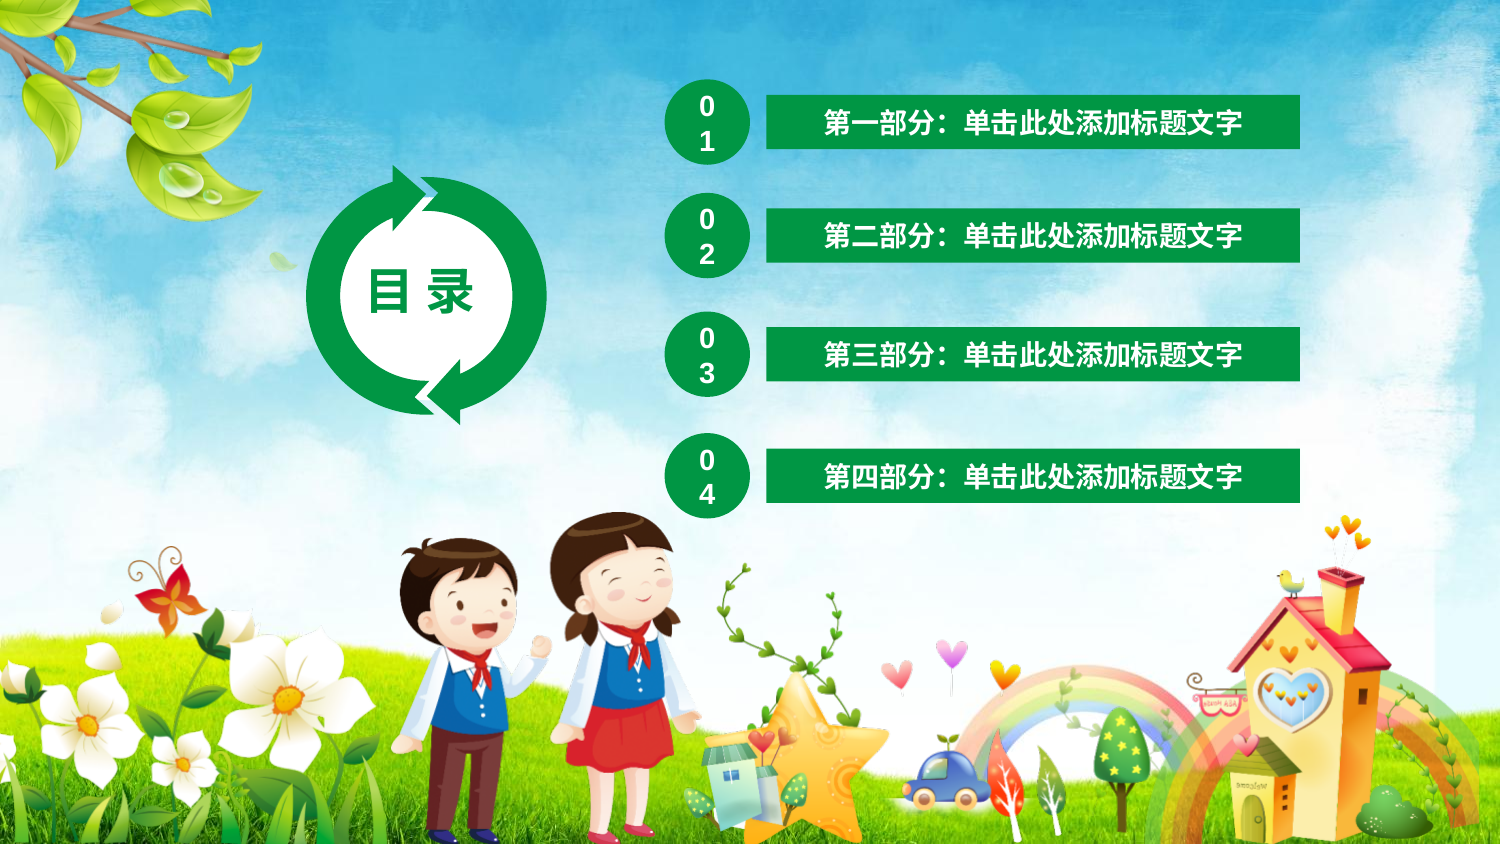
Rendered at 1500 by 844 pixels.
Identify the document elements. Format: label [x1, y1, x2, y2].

text_box [305, 164, 547, 426]
picture [0, 0, 1500, 844]
